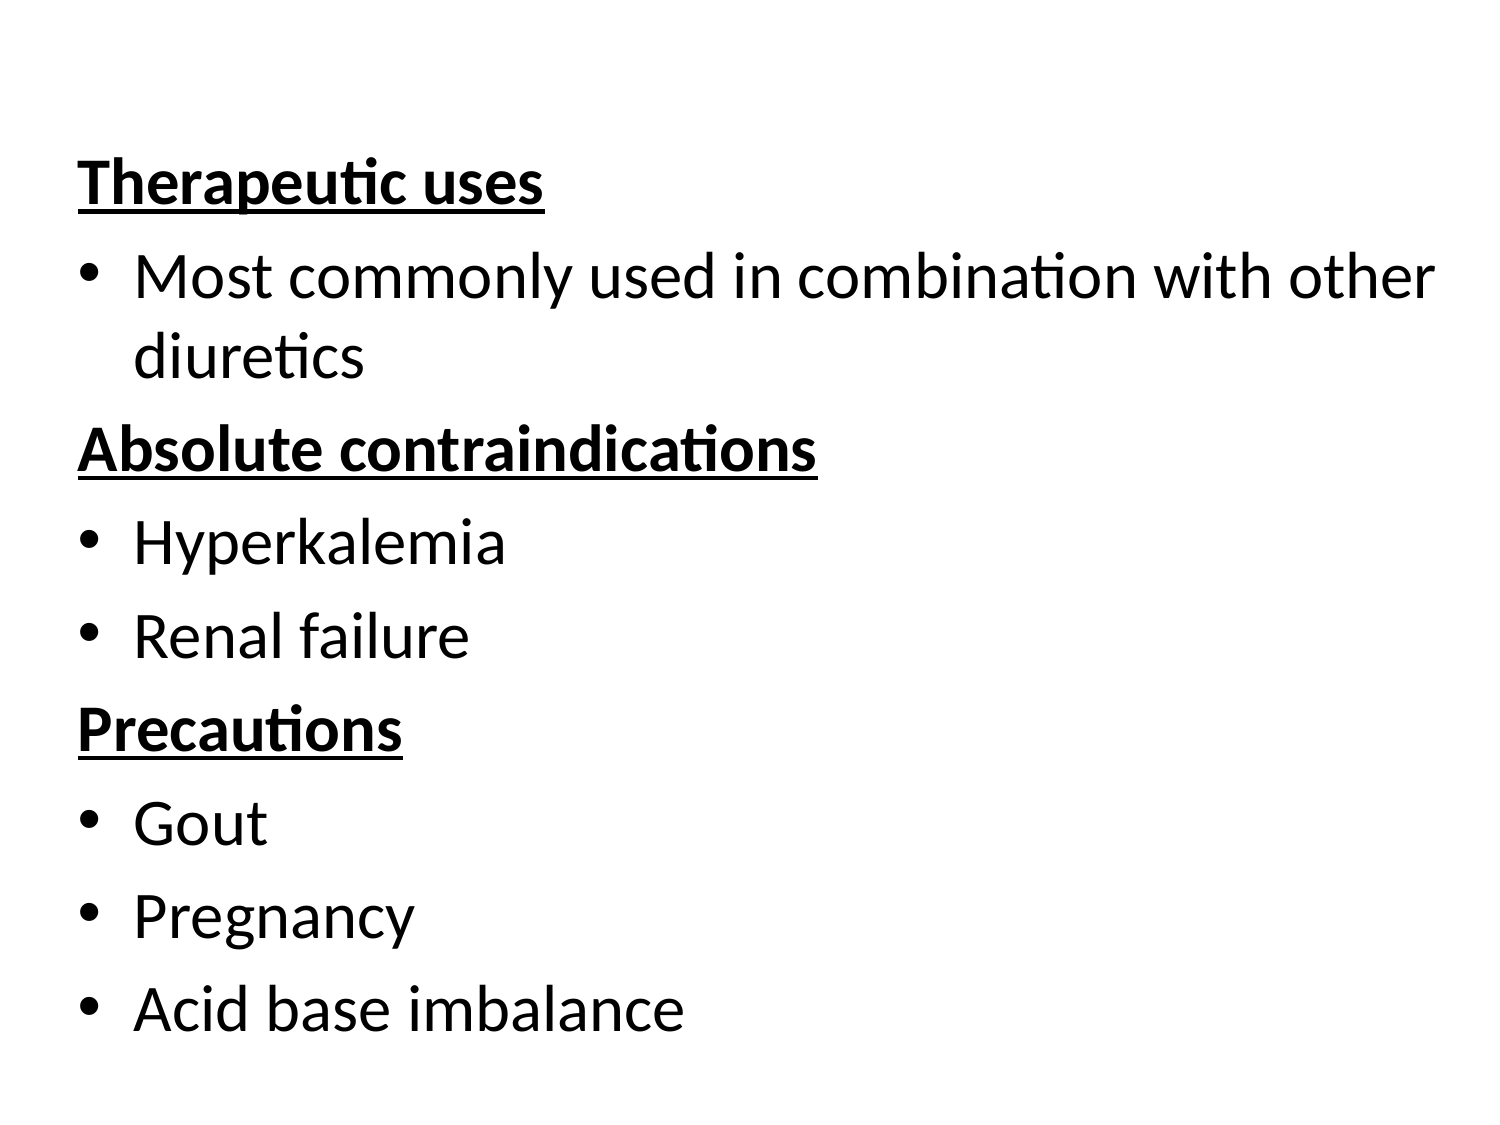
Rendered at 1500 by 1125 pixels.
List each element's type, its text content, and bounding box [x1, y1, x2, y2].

list Therapeutic uses Most commonly used in combination with other diuretics Absolute contraindications Hyperkalemia Renal failure Precautions Gout Pregnancy Acid base imbalance [62, 130, 1500, 1125]
